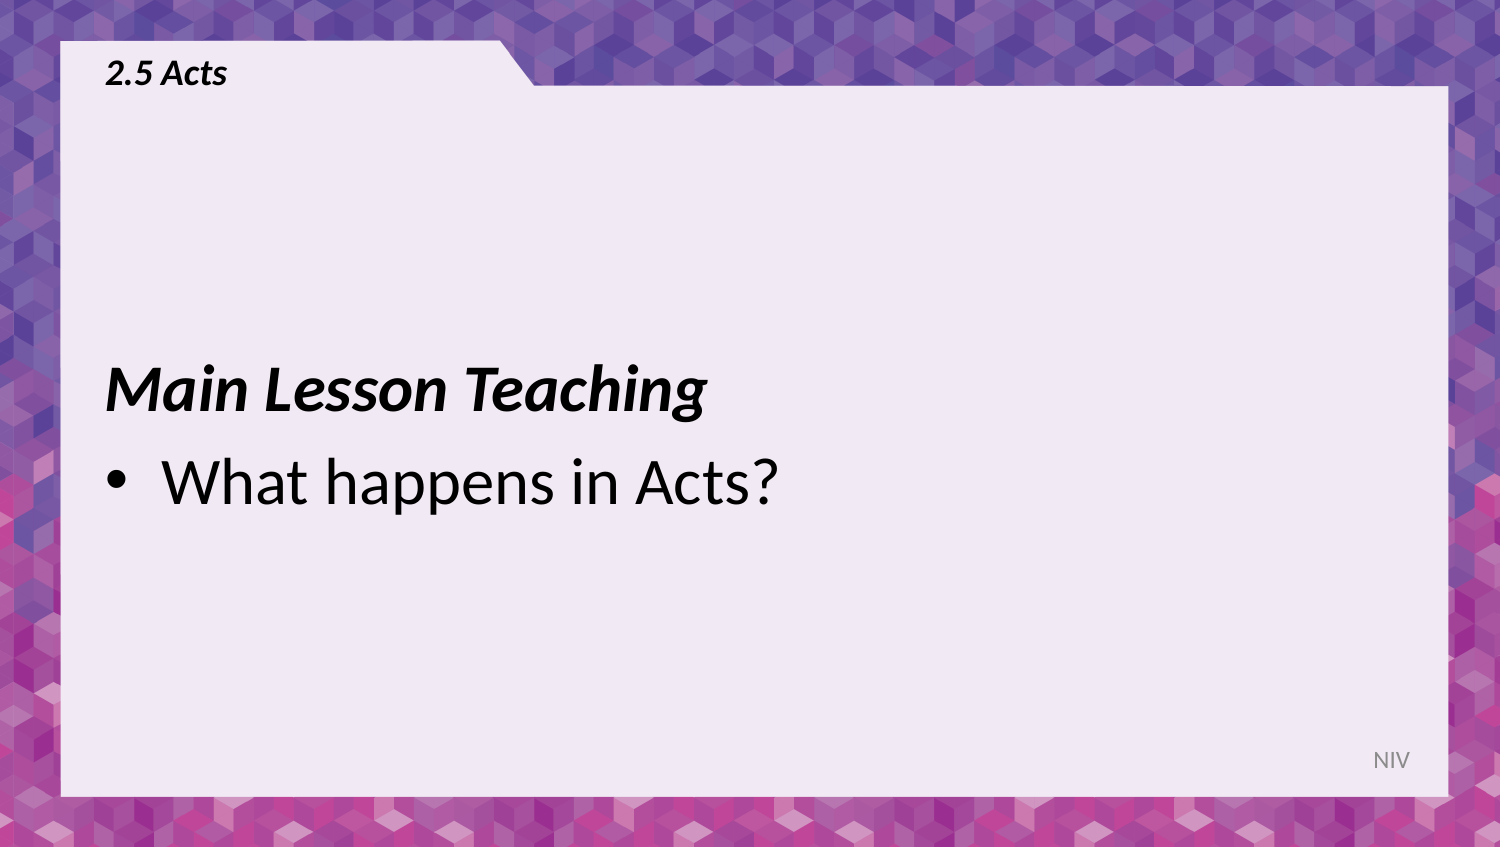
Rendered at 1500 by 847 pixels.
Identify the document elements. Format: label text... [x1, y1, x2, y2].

picture [0, 0, 1500, 847]
title 2.5 Acts [89, 33, 1420, 108]
list Main Lesson Teaching What happens in Acts? [89, 141, 1403, 722]
footer NIV [950, 736, 1425, 782]
